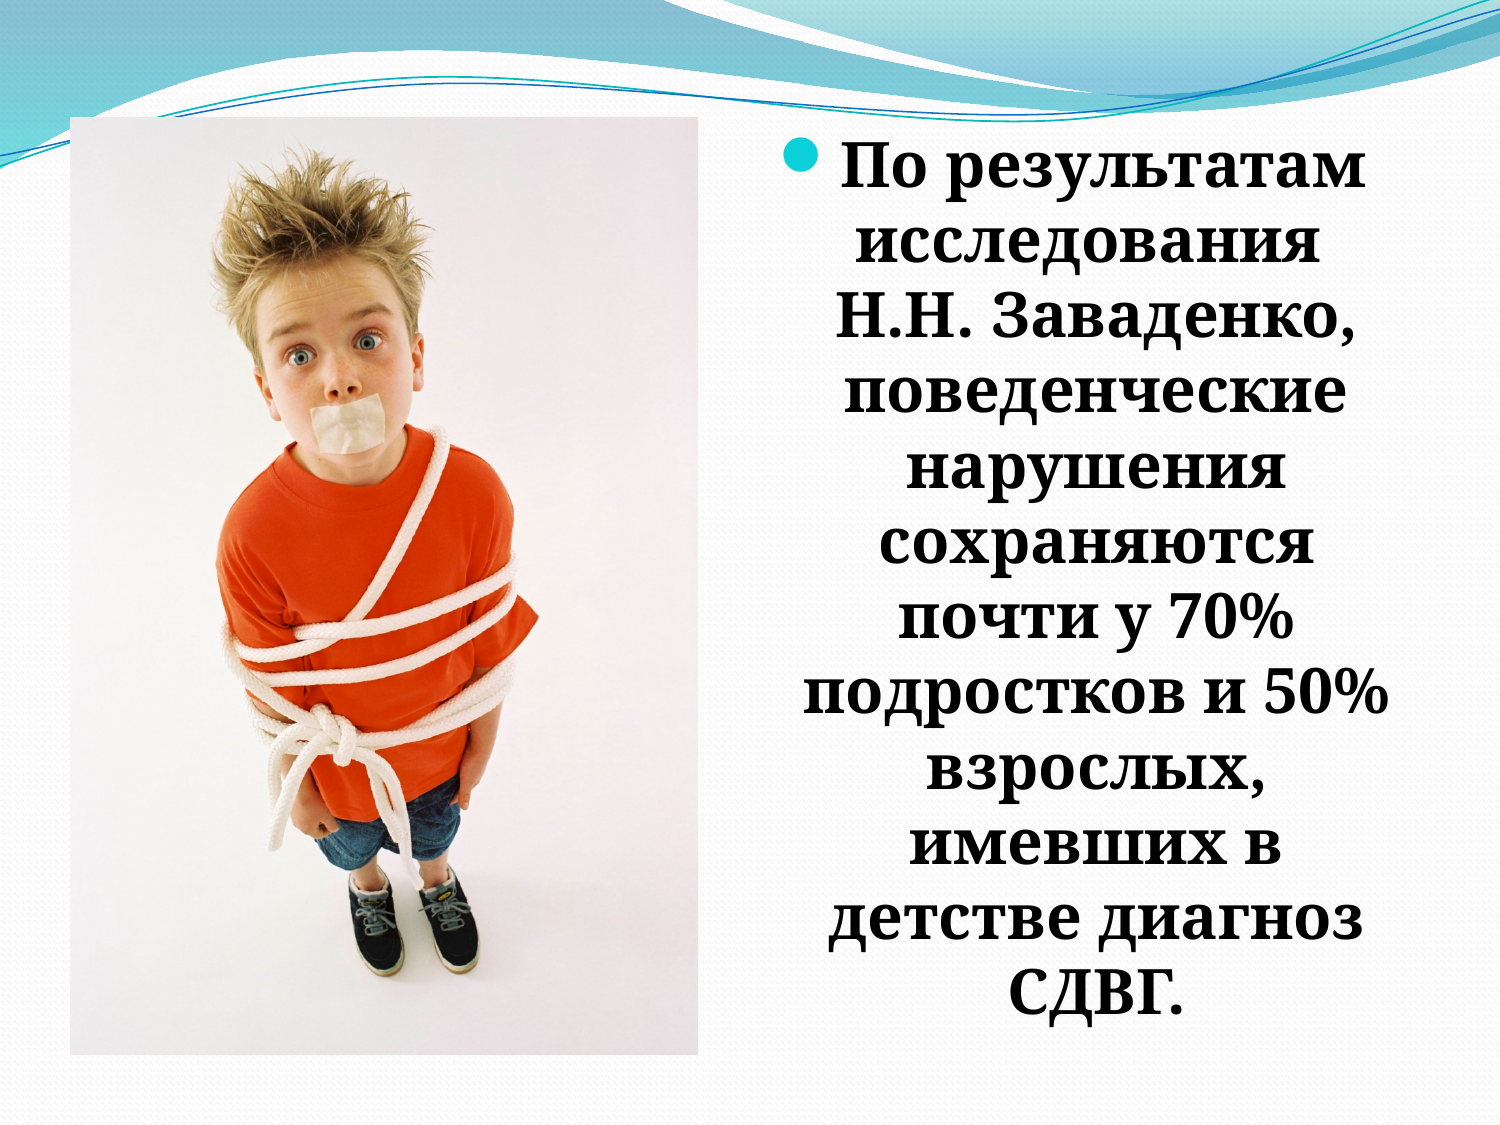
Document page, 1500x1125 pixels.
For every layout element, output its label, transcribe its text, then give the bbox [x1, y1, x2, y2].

list По результатам исследования Н.Н. Заваденко, поведенческие нарушения сохраняются почти у 70% подростков и 50% взрослых, имевших в детстве диагноз СДВГ. [726, 117, 1425, 1038]
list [70, 116, 699, 1056]
